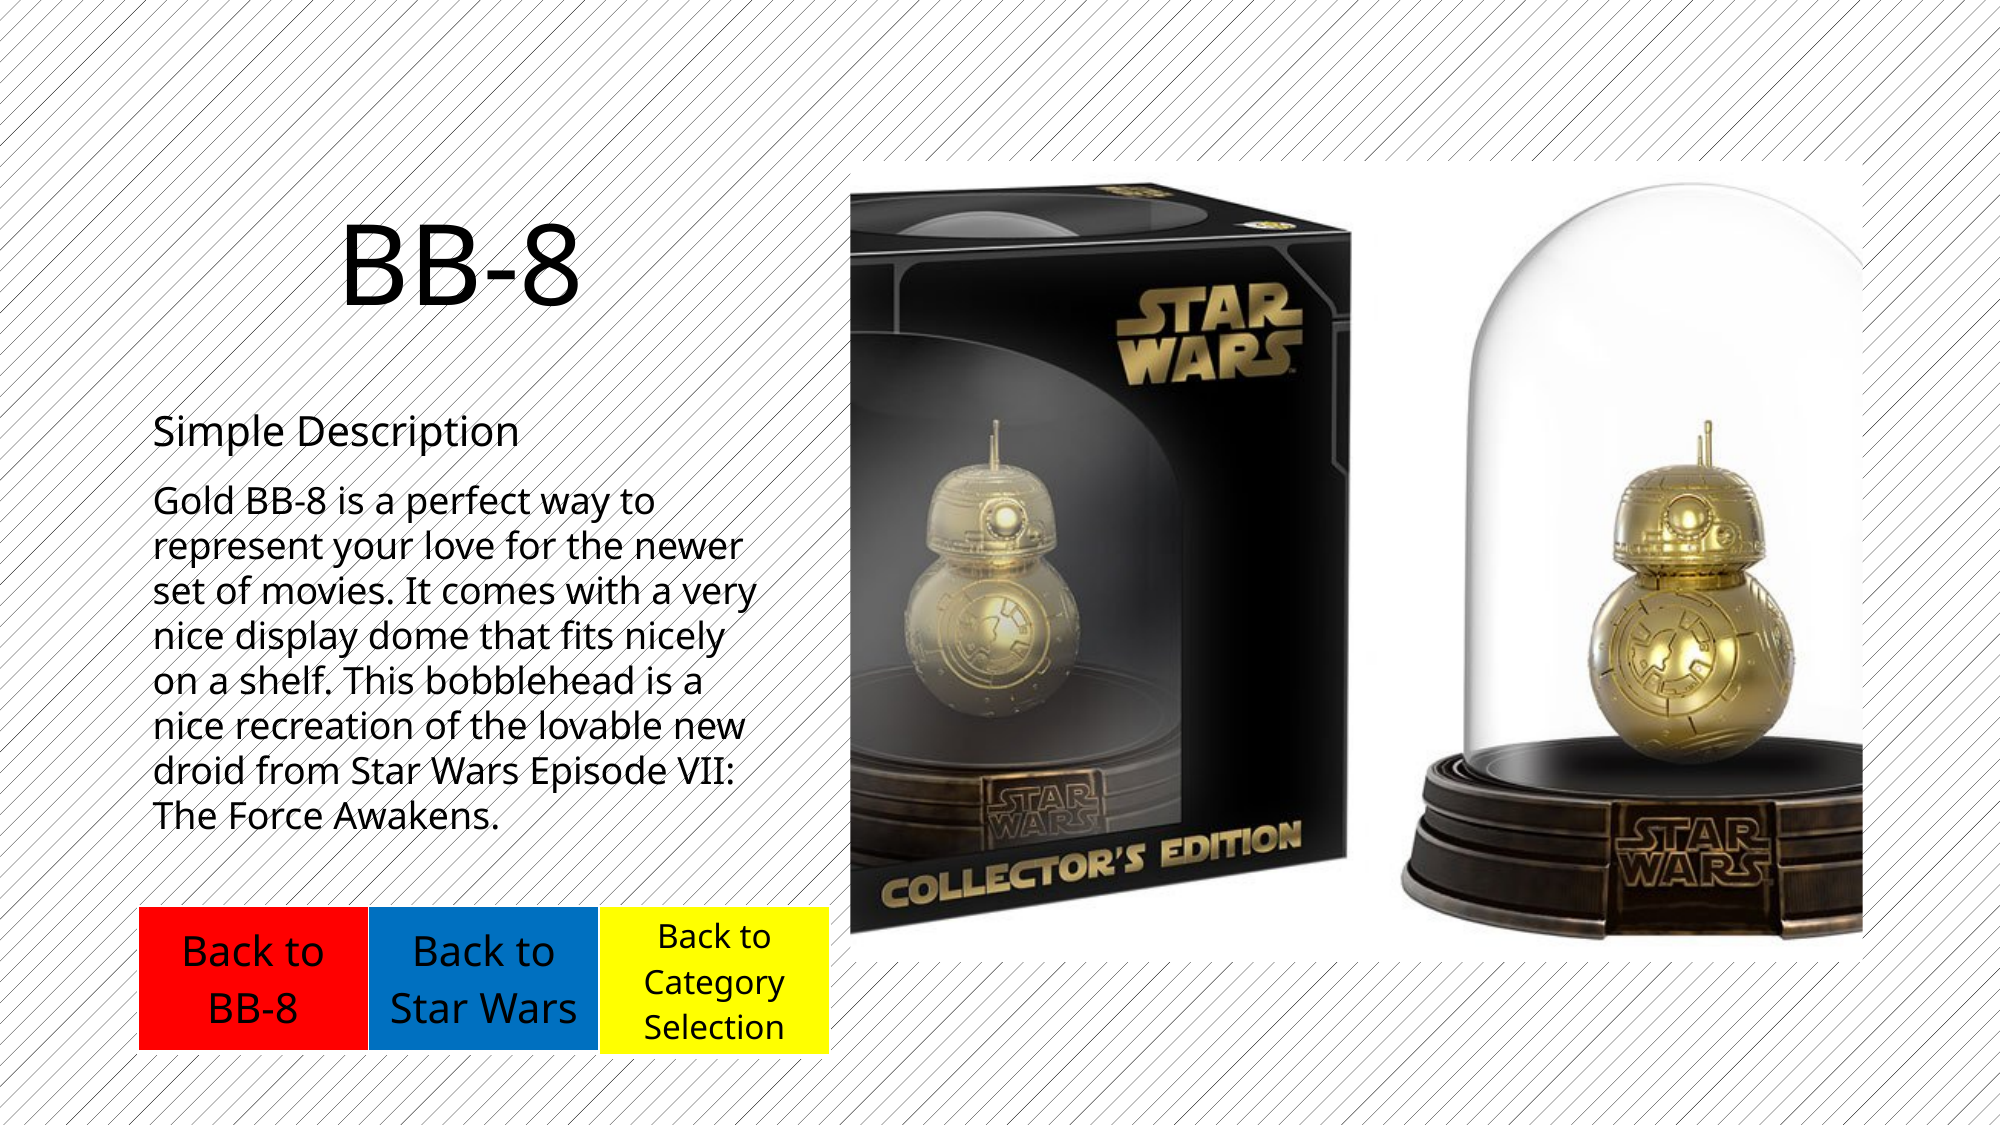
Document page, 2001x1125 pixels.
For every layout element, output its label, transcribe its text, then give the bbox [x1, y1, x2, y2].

picture [137, 905, 830, 1053]
title BB-8 [137, 75, 783, 337]
list Simple Description Gold BB-8 is a perfect way to represent your love for the newer set of movies. It comes with a very nice display dome that fits nicely on a shelf. This bobblehead is a nice recreation of the lovable new droid from Star Wars Episode VII: The Force Awakens. [137, 337, 783, 905]
picture [850, 161, 1863, 962]
